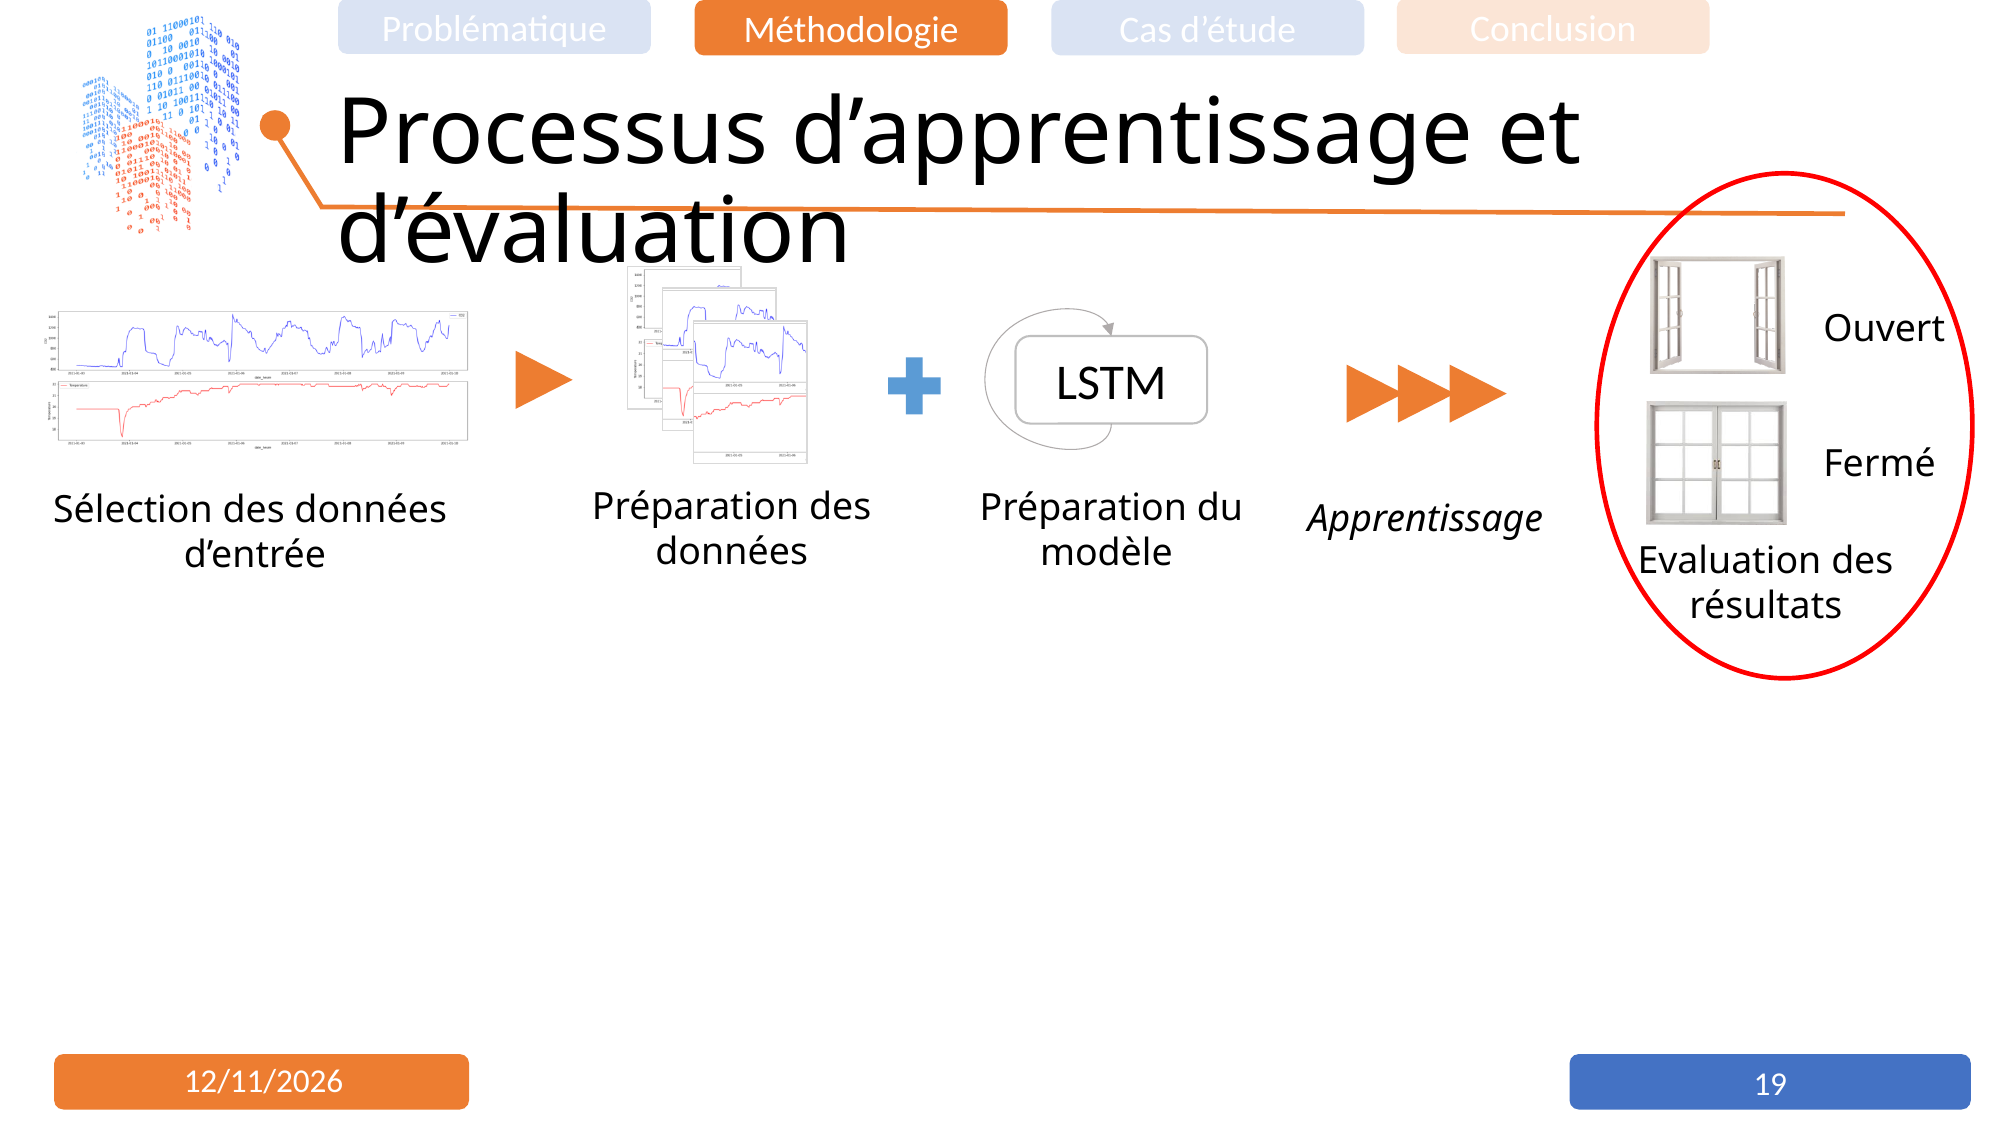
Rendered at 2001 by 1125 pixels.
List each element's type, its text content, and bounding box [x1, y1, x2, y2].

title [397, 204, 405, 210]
text_box [1346, 364, 1404, 423]
slide_number 19 [1569, 1054, 1971, 1110]
text_box Evaluation des résultats [1604, 528, 1675, 634]
title Processus d’apprentissage et d’évaluation [321, 76, 1928, 184]
text_box [1449, 364, 1507, 423]
text_box Problématique [336, 0, 652, 56]
text_box Evaluation des résultats [1894, 593, 1928, 634]
text_box LSTM [1014, 334, 1209, 425]
text_box Cas d’étude [1050, 0, 1366, 57]
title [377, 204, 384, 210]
text_box Conclusion [1395, 0, 1711, 56]
picture [1624, 249, 1809, 380]
text_box [887, 356, 942, 415]
text_box [515, 350, 573, 409]
text_box Apprentissage [1264, 486, 1587, 547]
text_box Ouvert Fermé [1948, 296, 1977, 492]
text_box Sélection des données d’entrée [38, 478, 473, 583]
picture [628, 267, 807, 463]
text_box Préparation du modèle [950, 475, 1273, 581]
text_box [1595, 172, 1974, 680]
text_box [1397, 364, 1449, 423]
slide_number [57, 1049, 470, 1110]
picture [1646, 401, 1787, 525]
picture [57, 0, 260, 253]
picture [42, 309, 469, 451]
text_box Méthodologie [693, 0, 1009, 57]
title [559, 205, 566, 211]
text_box Préparation des données [570, 475, 893, 580]
